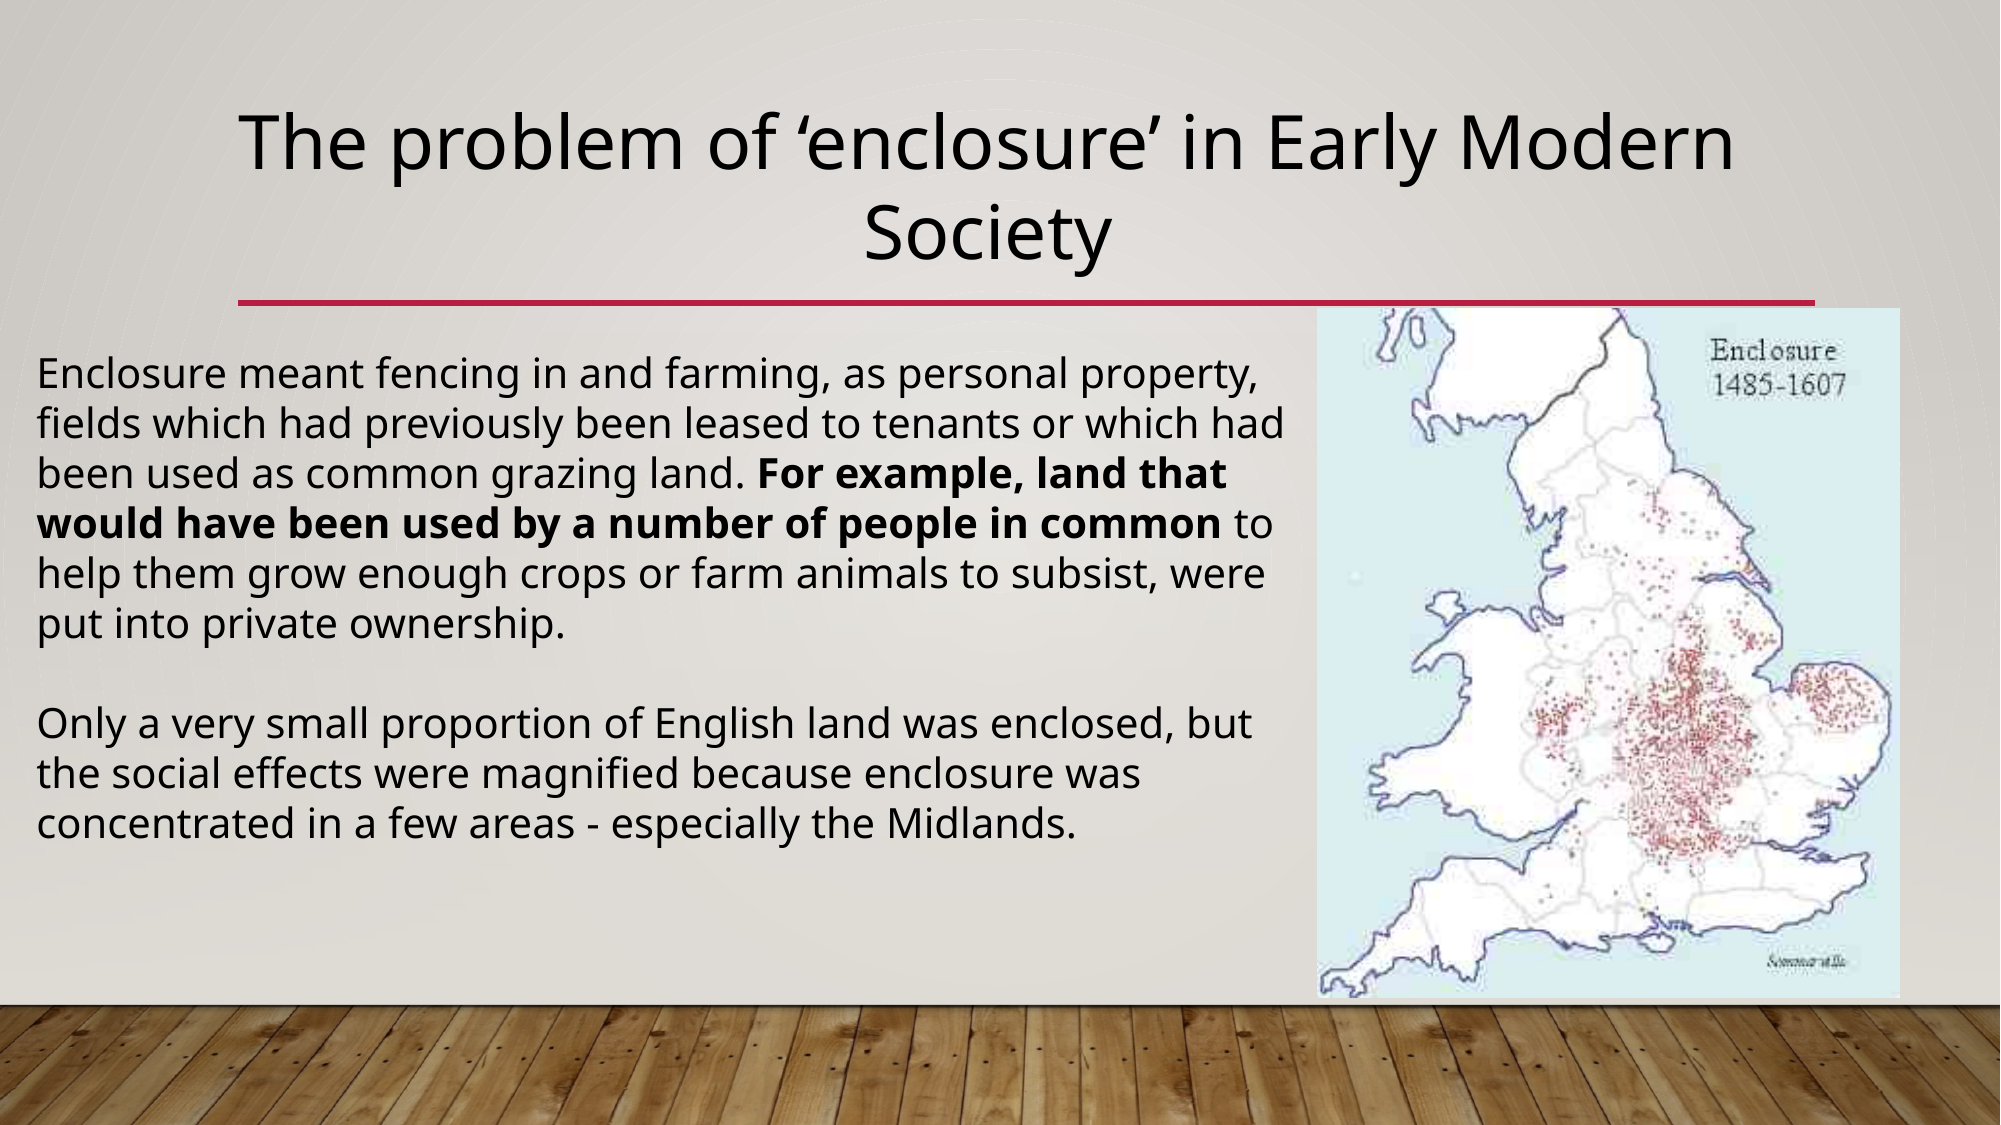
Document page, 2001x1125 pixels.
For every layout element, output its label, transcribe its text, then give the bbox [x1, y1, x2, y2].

picture [1317, 308, 1901, 998]
text_box The problem of ‘enclosure’ in Early Modern Society [178, 86, 1798, 282]
text_box Enclosure meant fencing in and farming, as personal property, fields which had previously been leased to tenants or which had been used as common grazing land. For example, land that would have been used by a number of people in common to help them grow enough crops or farm animals to subsist, were put into private ownership. Only a very small proportion of English land was enclosed, but the social effects were magnified because enclosure was concentrated in a few areas - especially the Midlands. [21, 339, 1317, 854]
picture [0, 1005, 2000, 1125]
